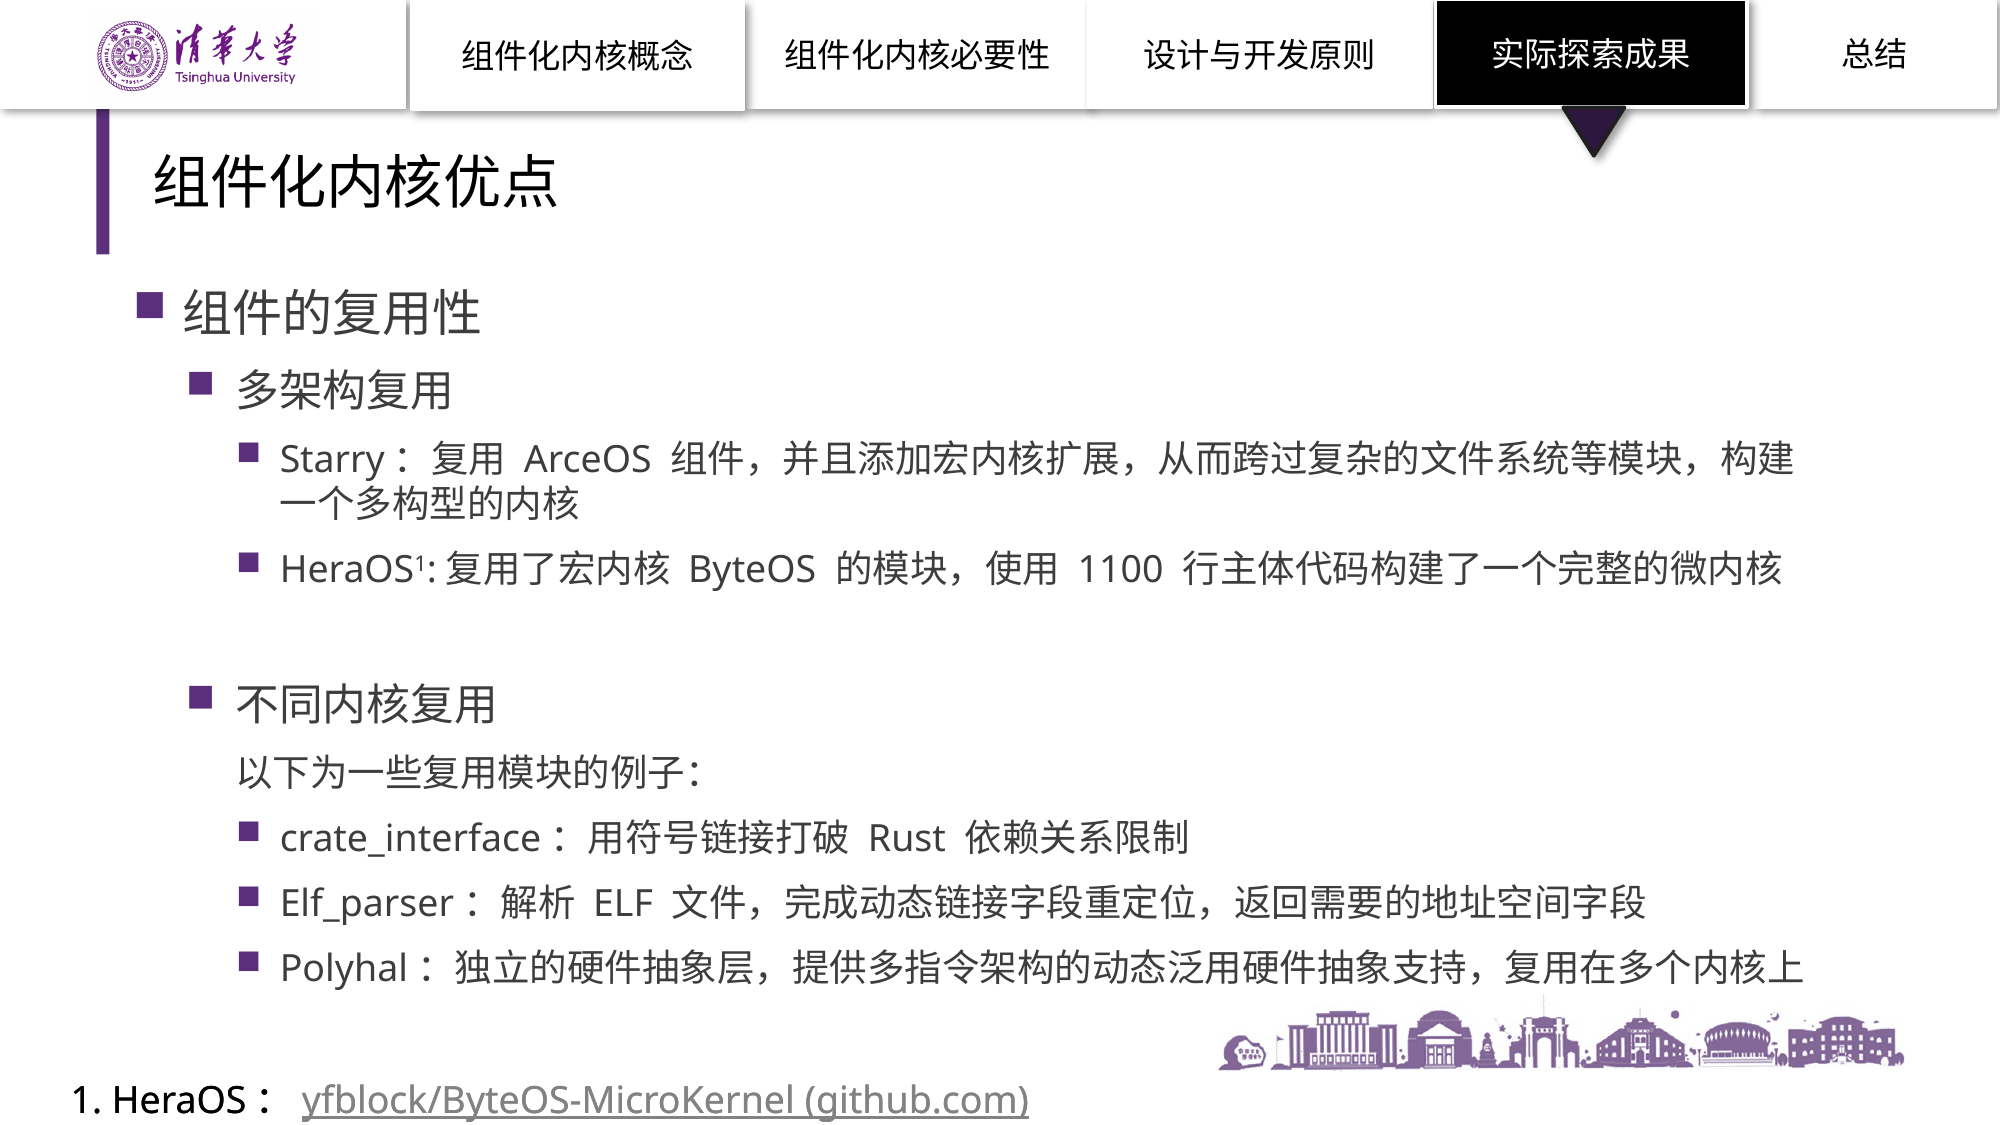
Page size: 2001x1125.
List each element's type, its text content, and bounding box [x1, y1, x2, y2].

text_box 实际探索成果 [1435, 0, 1747, 108]
text_box 组件化内核必要性 [748, 0, 1088, 108]
text_box 总结 [1754, 0, 1995, 108]
text_box 设计与开发原则 [1088, 0, 1432, 108]
text_box [1563, 107, 1625, 156]
picture [85, 4, 319, 103]
text_box [0, 0, 405, 108]
list 组件的复用性 多架构复用 Starry：复用 ArceOS 组件，并且添加宏内核扩展，从而跨过复杂的文件系统等模块，构建一个多构型的内核 HeraOS1:复用了宏内核 ByteOS 的模块，使用 1100 行主体代码构建了一个完整的微内核 不同内核复用 以下为一些复用模块的例子： crate_interface：用符号链接打破 Rust 依赖关系限制 Elf_parser：解析 ELF 文件，完成动态链接字段重定位，返回需要的地址空间字段 Polyhal：独立的硬件抽象层，提供多指令架构的动态泛用硬件抽象支持，复用在多个内核上 [117, 273, 1829, 1045]
text_box 组件化内核概念 [411, 2, 744, 110]
picture [1217, 993, 1905, 1071]
title 组件化内核优点 [137, 116, 1863, 264]
text_box 1. HeraOS：yfblock/ByteOS-MicroKernel (github.com) [55, 1068, 1835, 1125]
